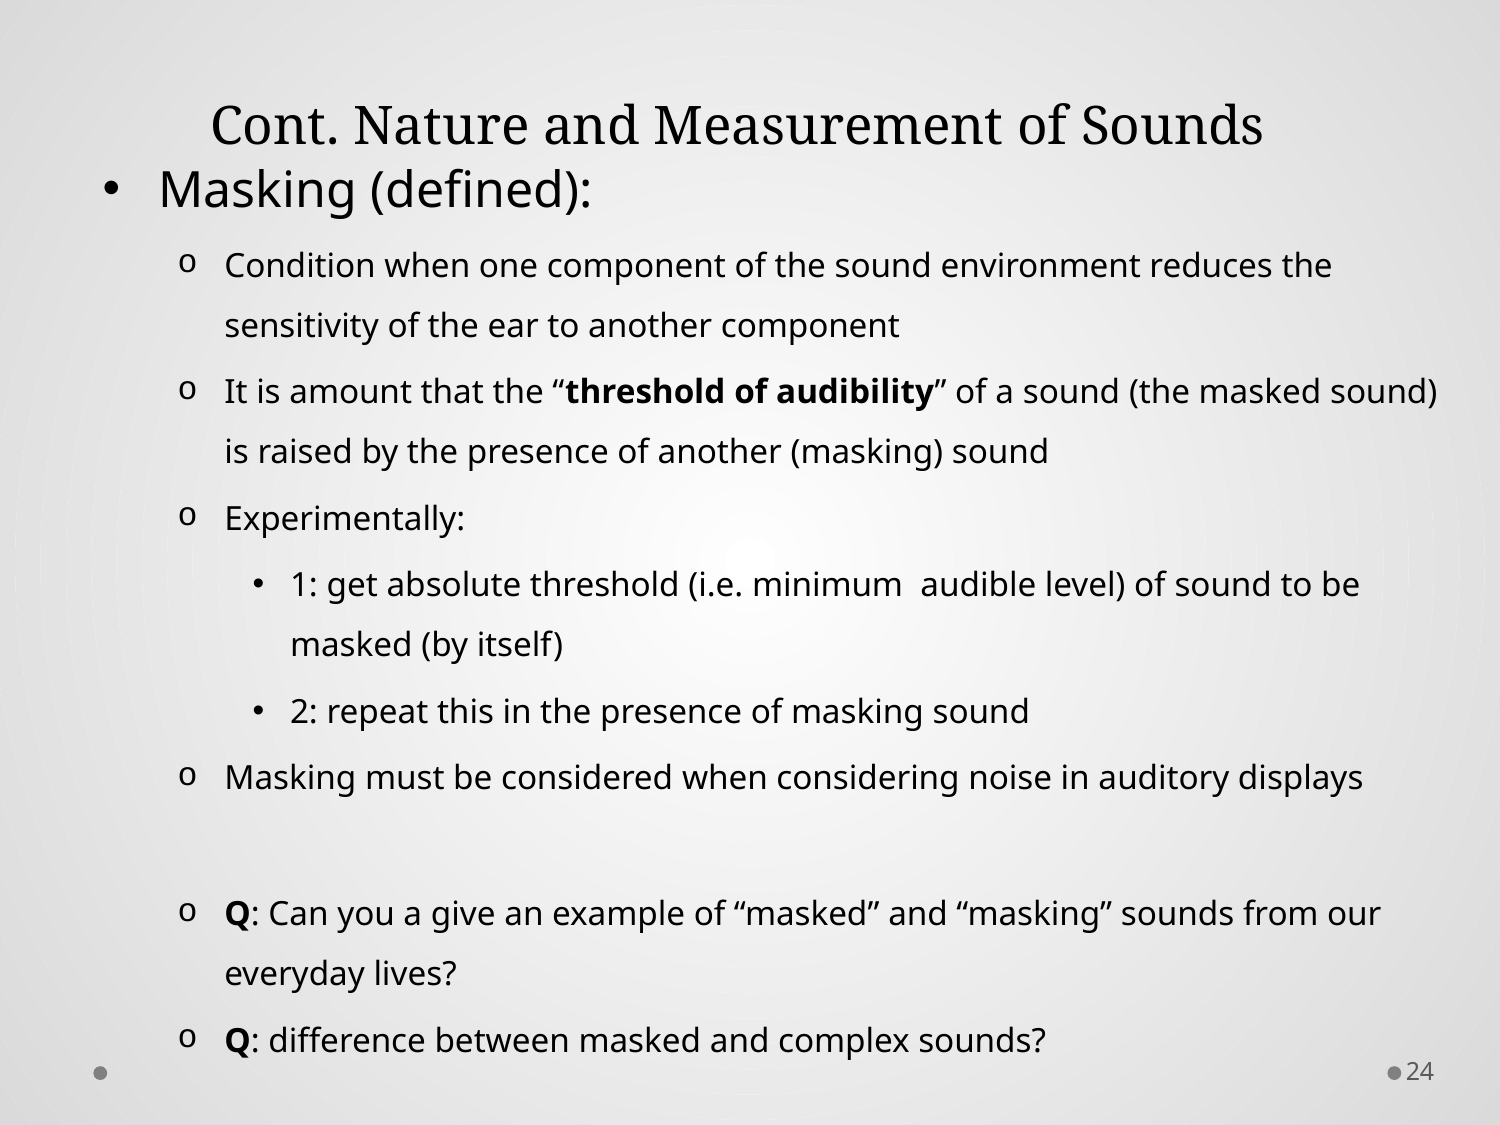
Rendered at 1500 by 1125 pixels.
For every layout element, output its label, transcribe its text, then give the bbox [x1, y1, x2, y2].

title Cont. Nature and Measurement of Sounds [62, 62, 1413, 163]
slide_number 24 [1401, 1042, 1494, 1103]
list Masking (defined): Condition when one component of the sound environment reduces the sensitivity of the ear to another component It is amount that the “threshold of audibility” of a sound (the masked sound) is raised by the presence of another (masking) sound Experimentally: 1: get absolute threshold (i.e. minimum audible level) of sound to be masked (by itself) 2: repeat this in the presence of masking sound Masking must be considered when considering noise in auditory displays Q: Can you a give an example of “masked” and “masking” sounds from our everyday lives? Q: difference between masked and complex sounds? [87, 149, 1475, 1125]
